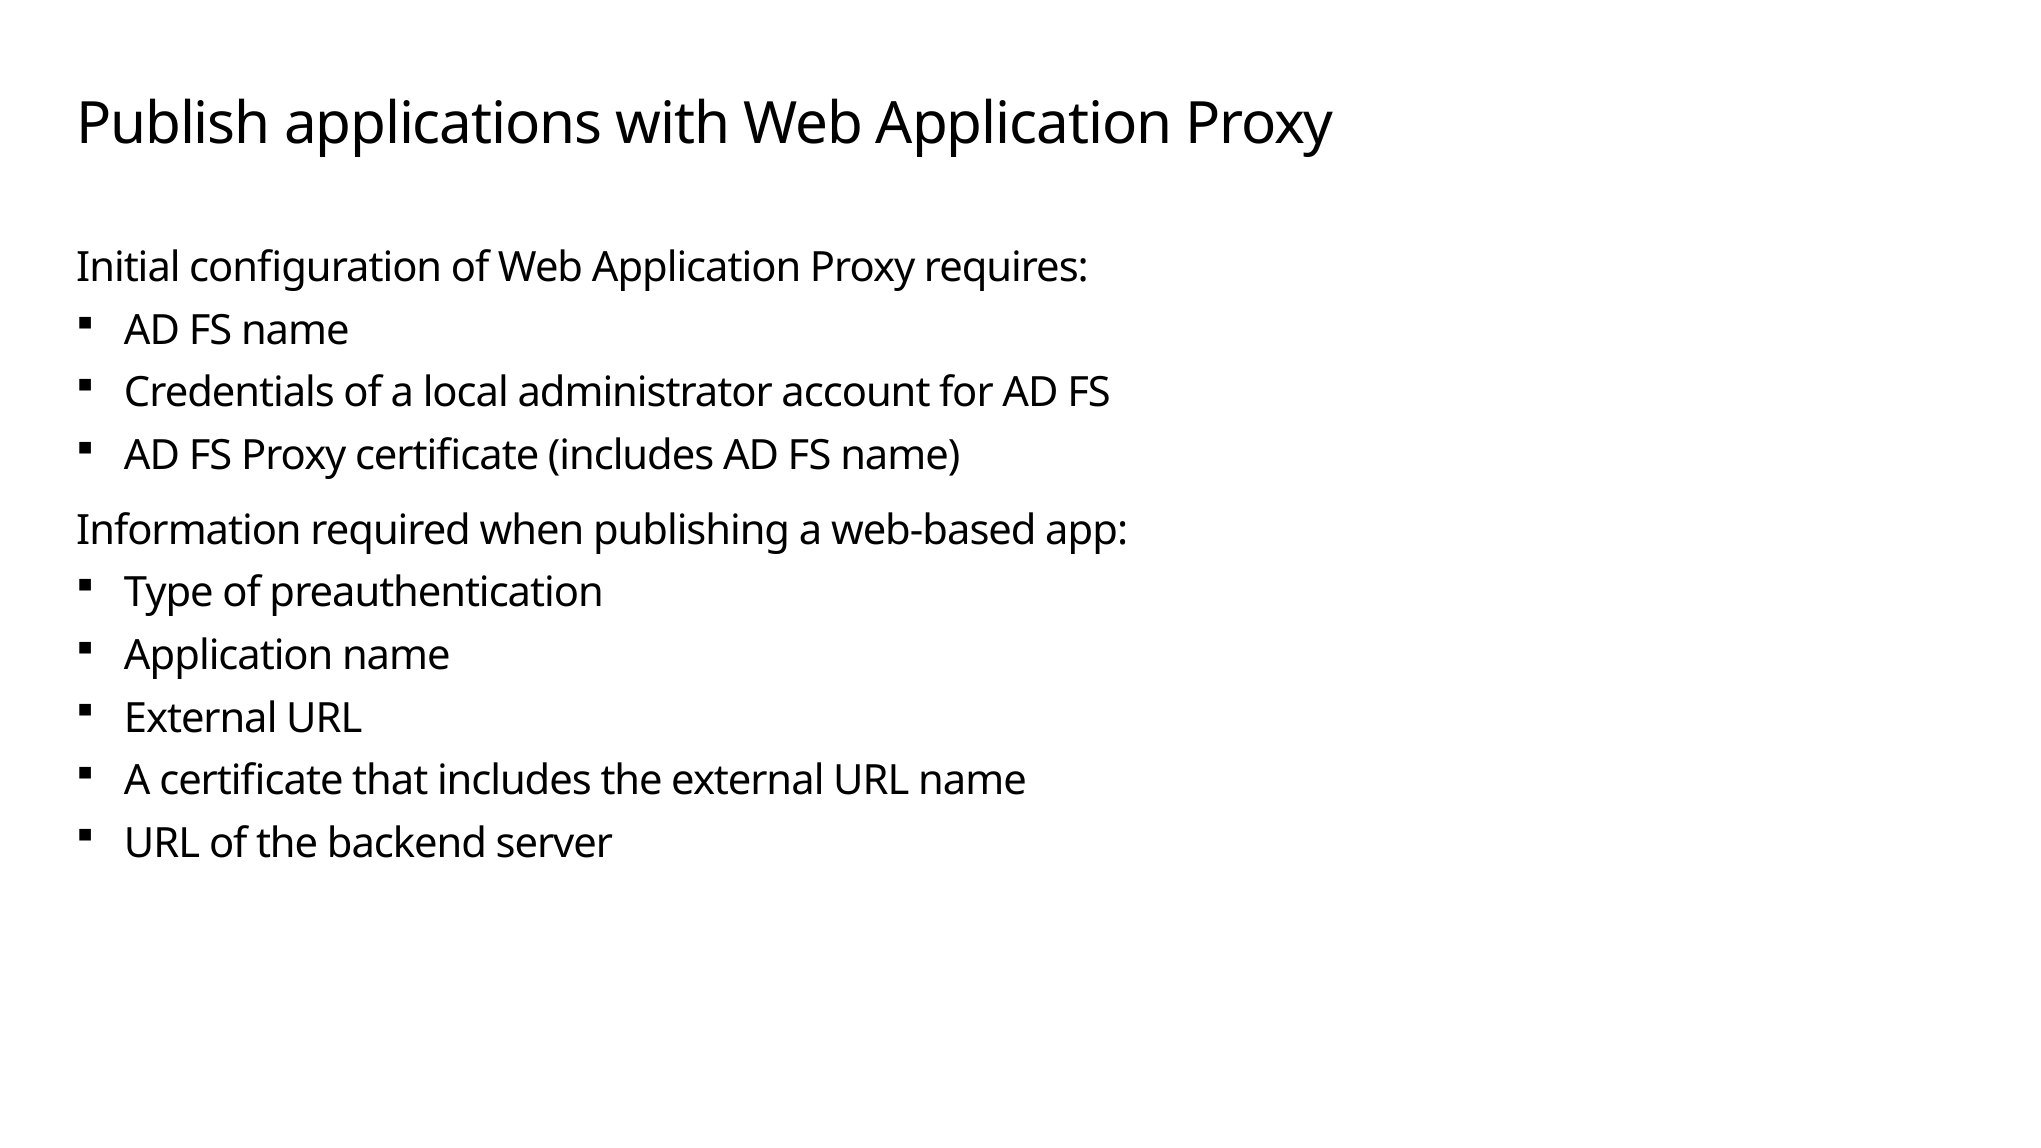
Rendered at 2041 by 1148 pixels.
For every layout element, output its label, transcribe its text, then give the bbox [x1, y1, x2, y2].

list Initial configuration of Web Application Proxy requires: AD FS name Credentials of a local administrator account for AD FS AD FS Proxy certificate (includes AD FS name) Information required when publishing a web-based app: Type of preauthentication Application name External URL A certificate that includes the external URL name URL of the backend server [76, 240, 1970, 1074]
title Publish applications with Web Application Proxy [76, 93, 1968, 161]
